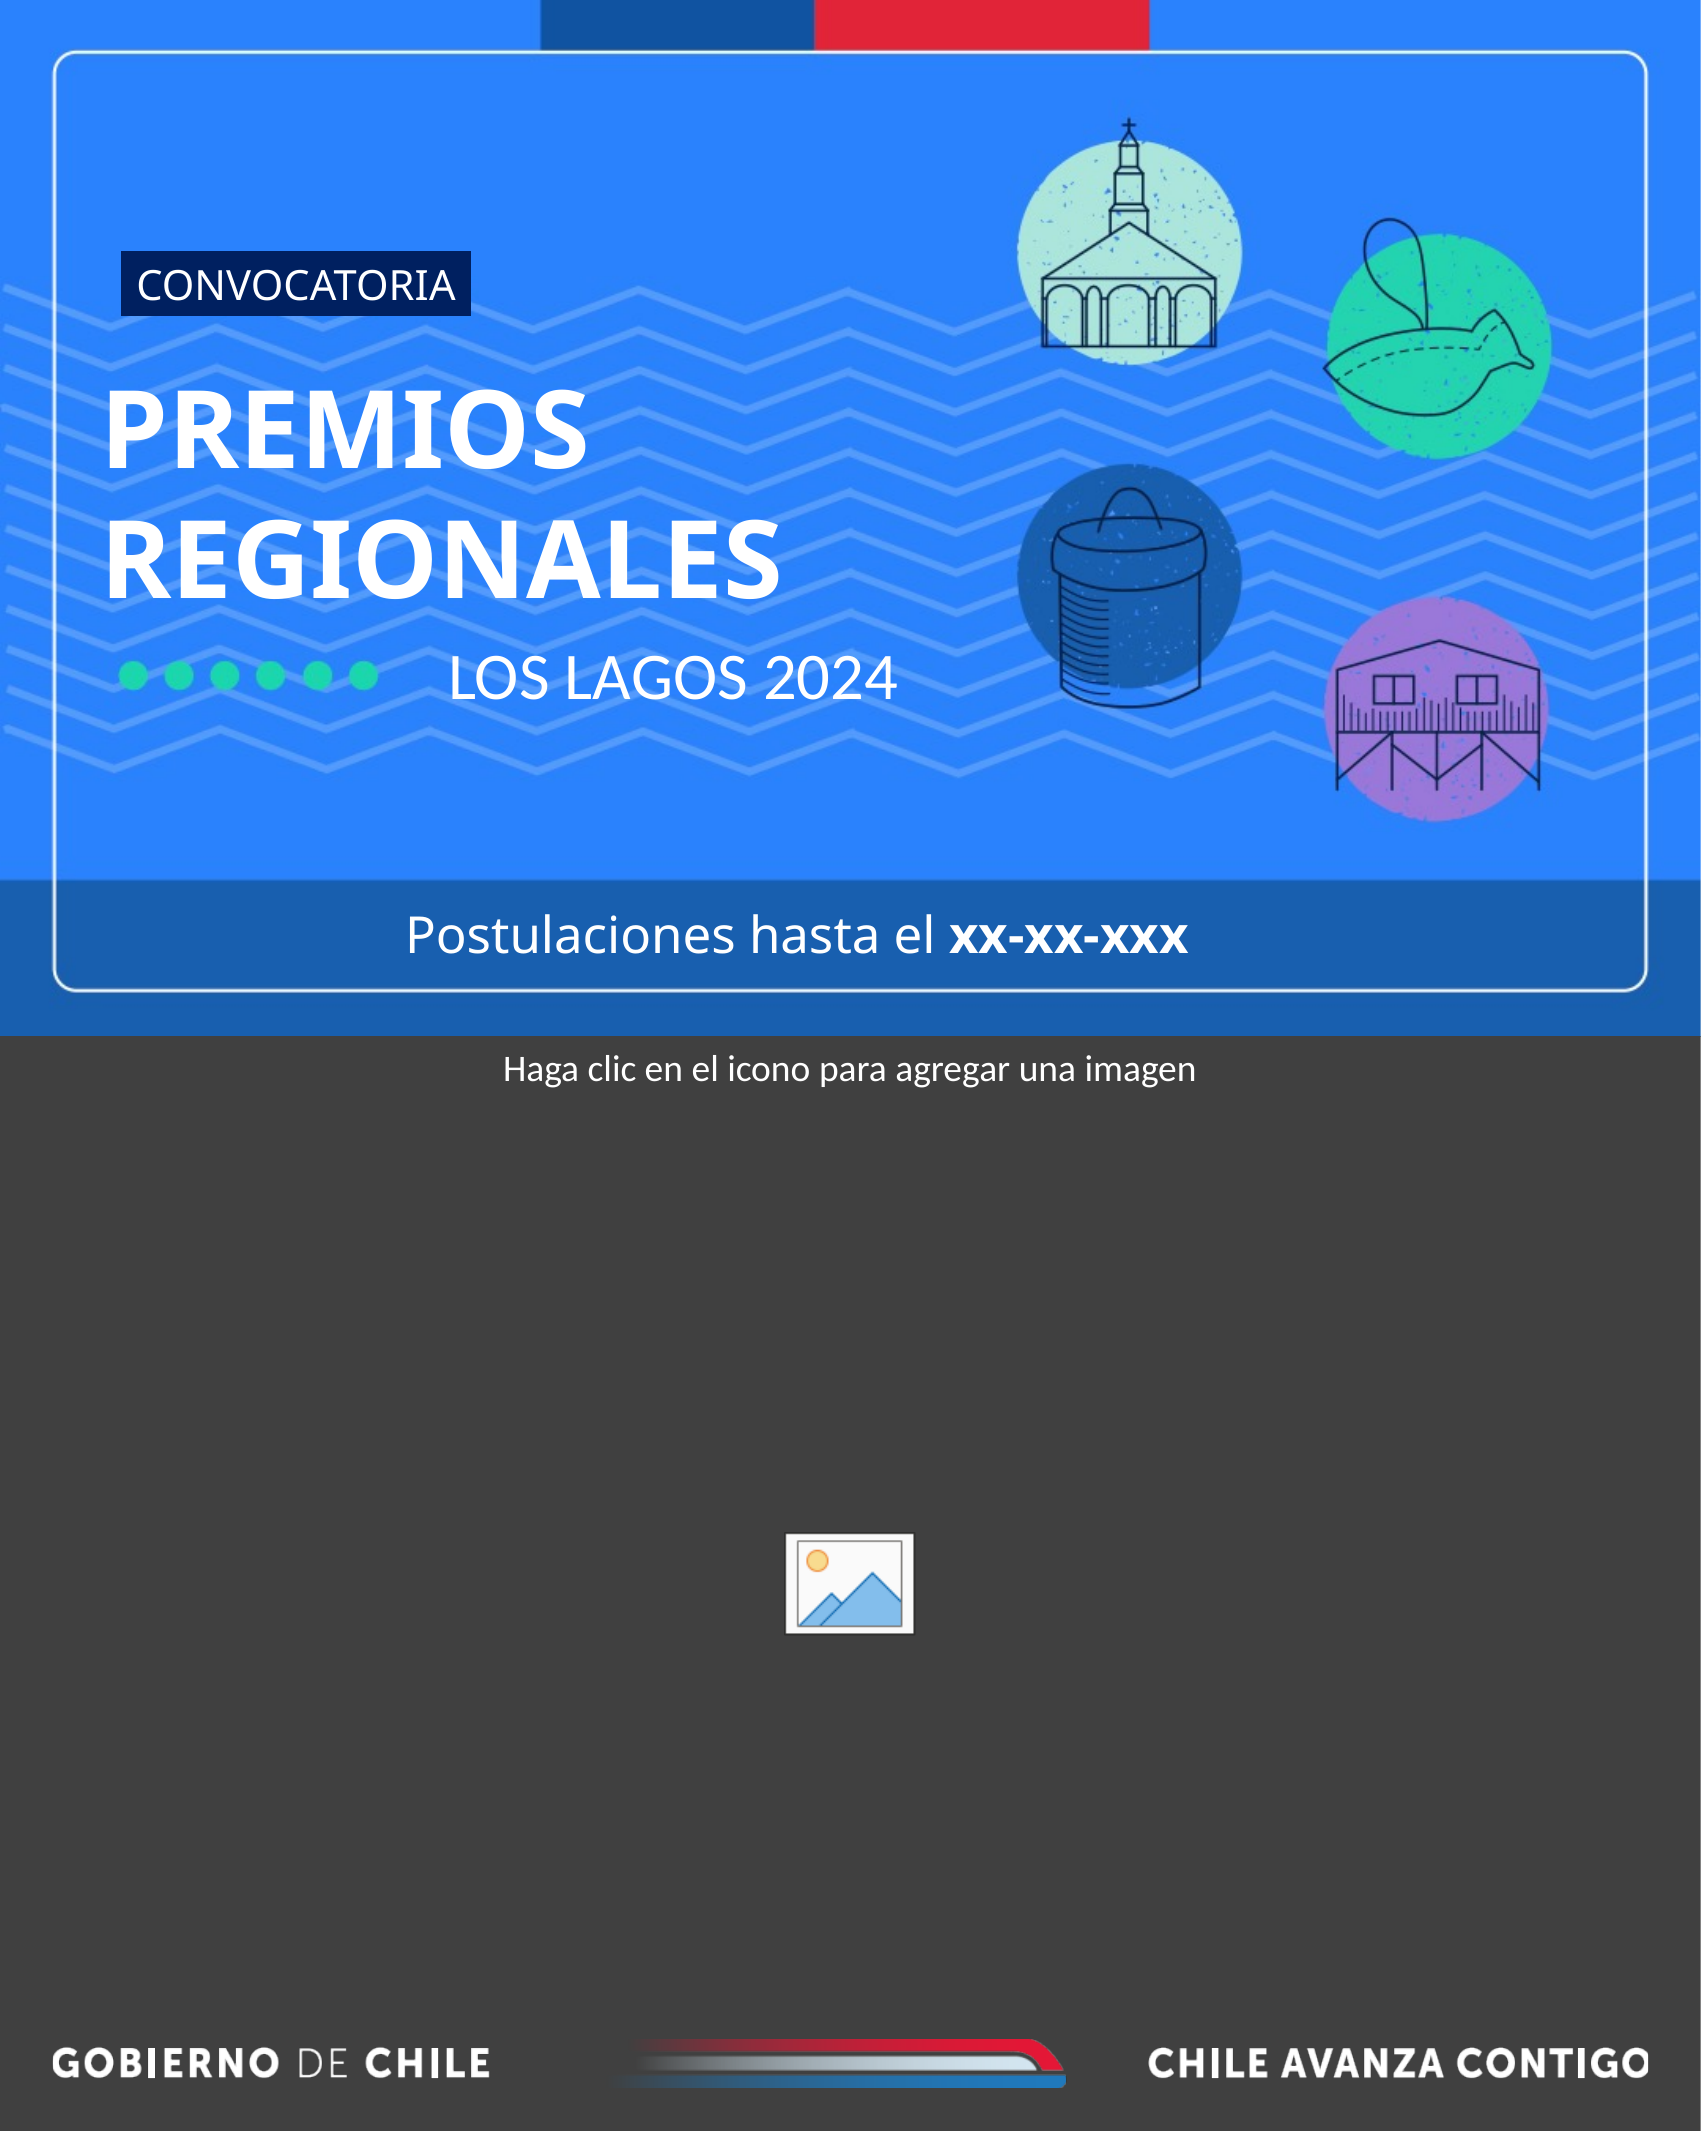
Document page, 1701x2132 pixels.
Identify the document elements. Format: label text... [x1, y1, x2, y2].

text_box LOS LAGOS 2024 [433, 625, 914, 721]
text_box PREMIOS REGIONALES [85, 353, 936, 628]
text_box CONVOCATORIA [121, 251, 471, 316]
picture [0, 1036, 1701, 2132]
text_box Postulaciones hasta el xx-xx-xxx [390, 895, 1311, 972]
